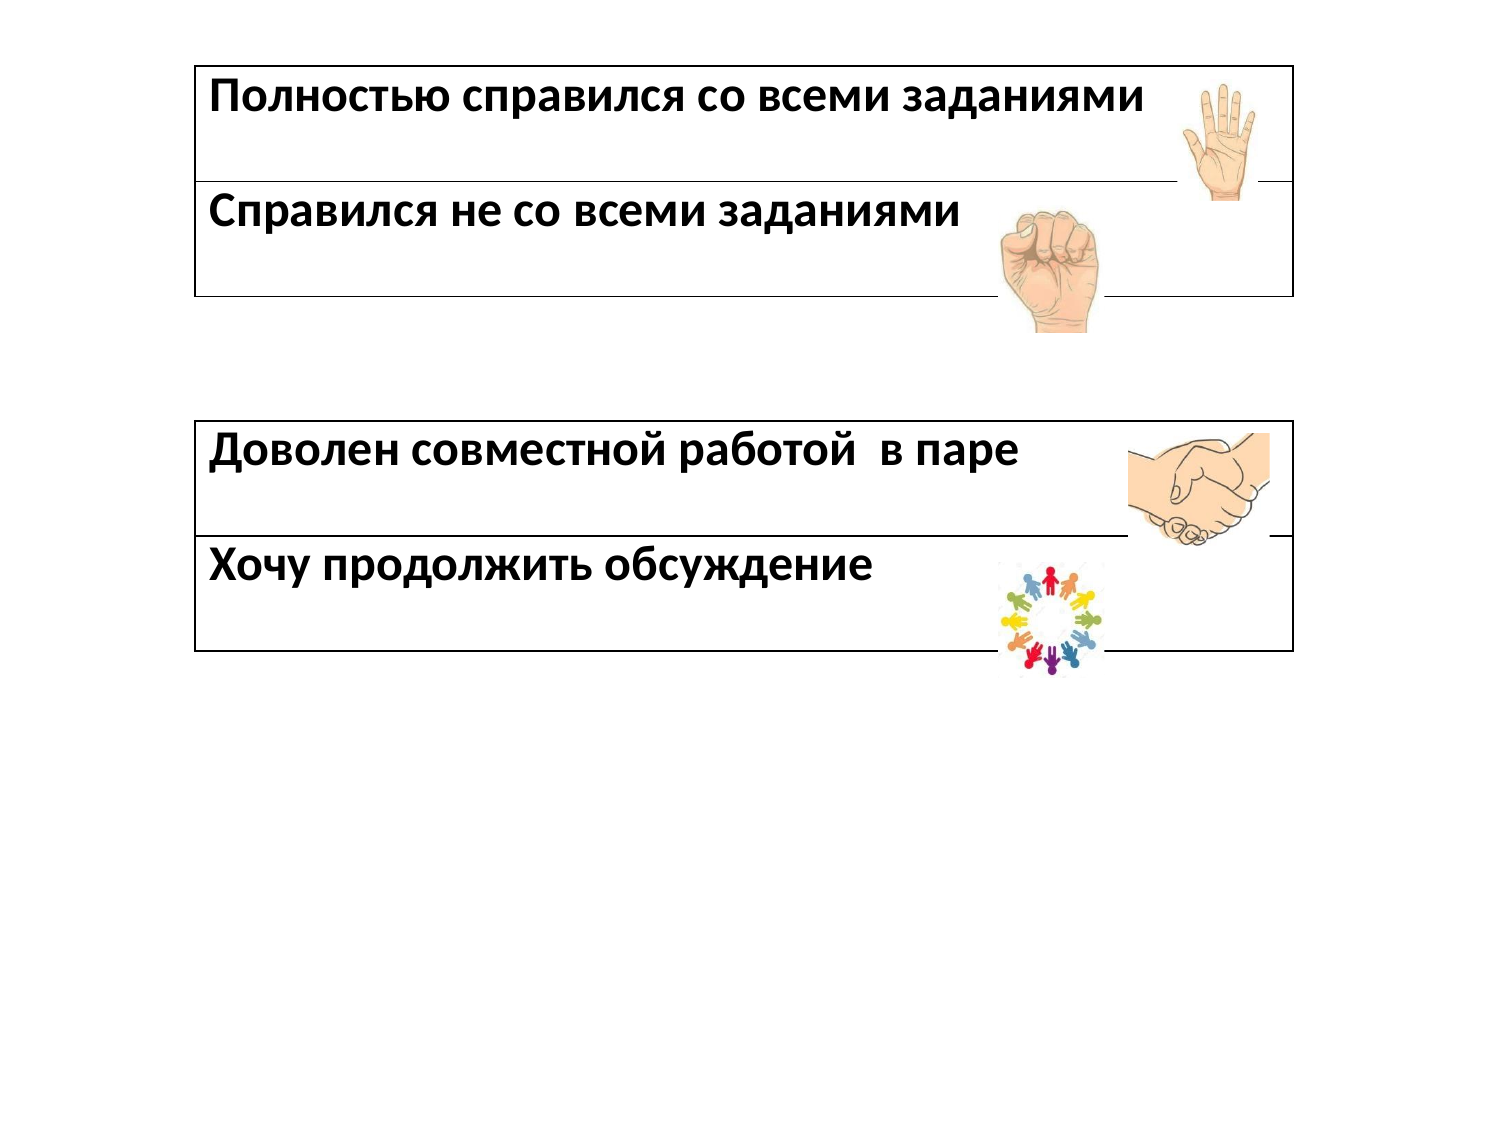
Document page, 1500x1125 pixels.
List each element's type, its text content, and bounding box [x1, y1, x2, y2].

picture [997, 562, 1105, 678]
picture [1177, 79, 1259, 209]
table_cell Справился не со всеми заданиями [196, 182, 1292, 296]
picture [997, 205, 1105, 334]
picture [1127, 432, 1270, 551]
table_cell Хочу продолжить обсуждение [196, 537, 1292, 650]
table_header Полностью справился со всеми заданиями [196, 67, 1292, 181]
table_header Доволен совместной работой в паре [196, 422, 1292, 535]
